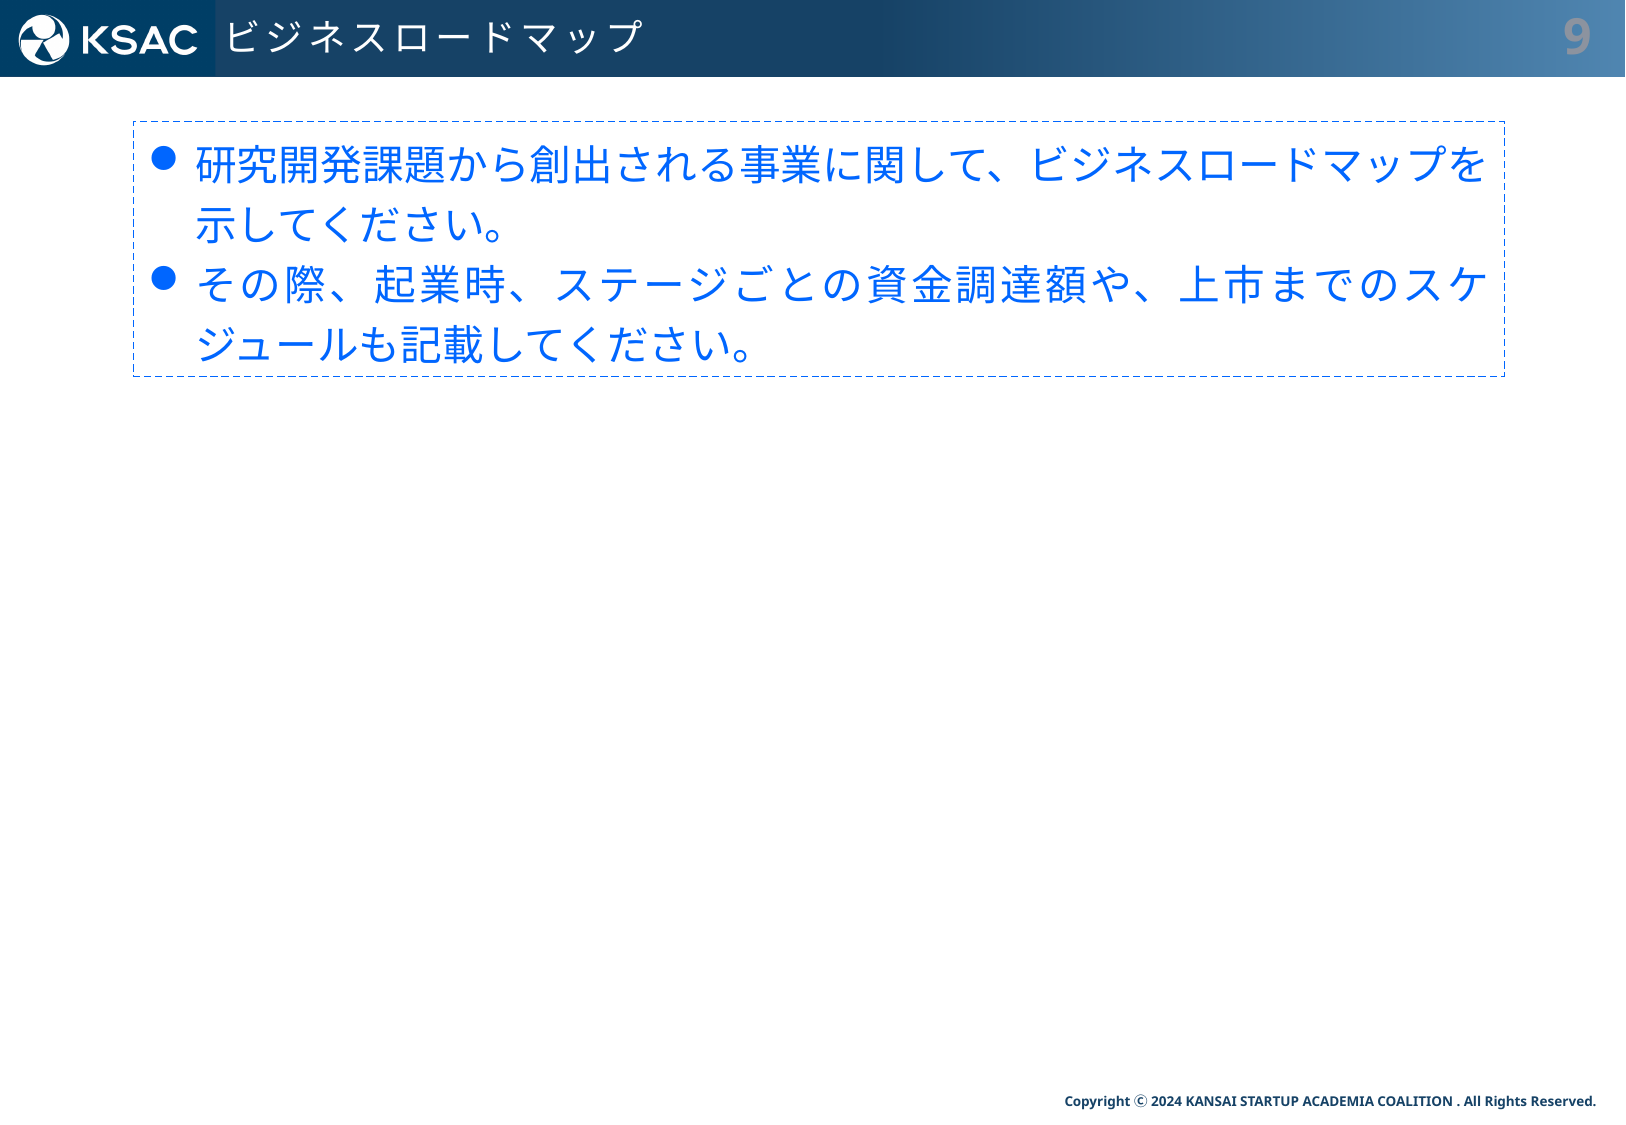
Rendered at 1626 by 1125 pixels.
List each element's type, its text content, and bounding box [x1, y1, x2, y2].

slide_number 8 [1428, 8, 1608, 69]
text_box 研究開発課題から創出される事業に関して、ビジネスロードマップを示してください。 その際、起業時、ステージごとの資金調達額や、上市までのスケジュールも記載してください。 [133, 121, 1505, 377]
picture [0, 0, 216, 76]
text_box ビジネスロードマップ [208, 6, 659, 66]
